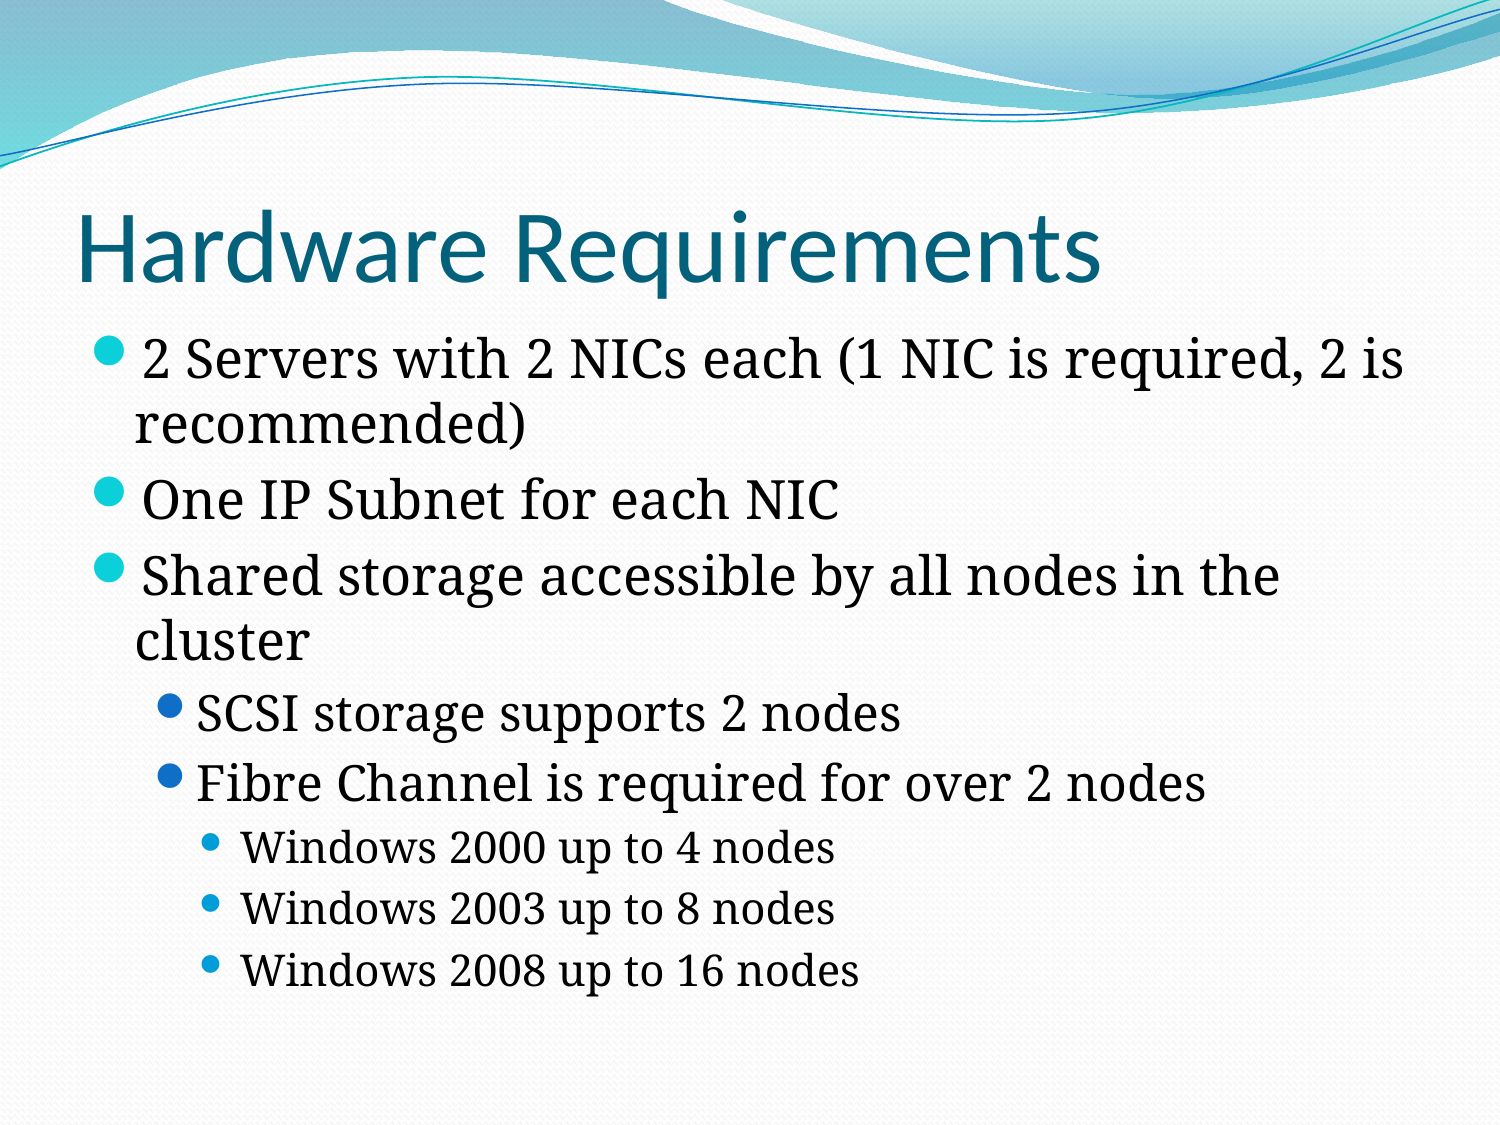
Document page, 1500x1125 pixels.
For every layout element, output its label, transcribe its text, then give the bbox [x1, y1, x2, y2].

title Hardware Requirements [75, 115, 1425, 303]
list 2 Servers with 2 NICs each (1 NIC is required, 2 is recommended) One IP Subnet for each NIC Shared storage accessible by all nodes in the cluster SCSI storage supports 2 nodes Fibre Channel is required for over 2 nodes Windows 2000 up to 4 nodes Windows 2003 up to 8 nodes Windows 2008 up to 16 nodes [75, 317, 1425, 1038]
